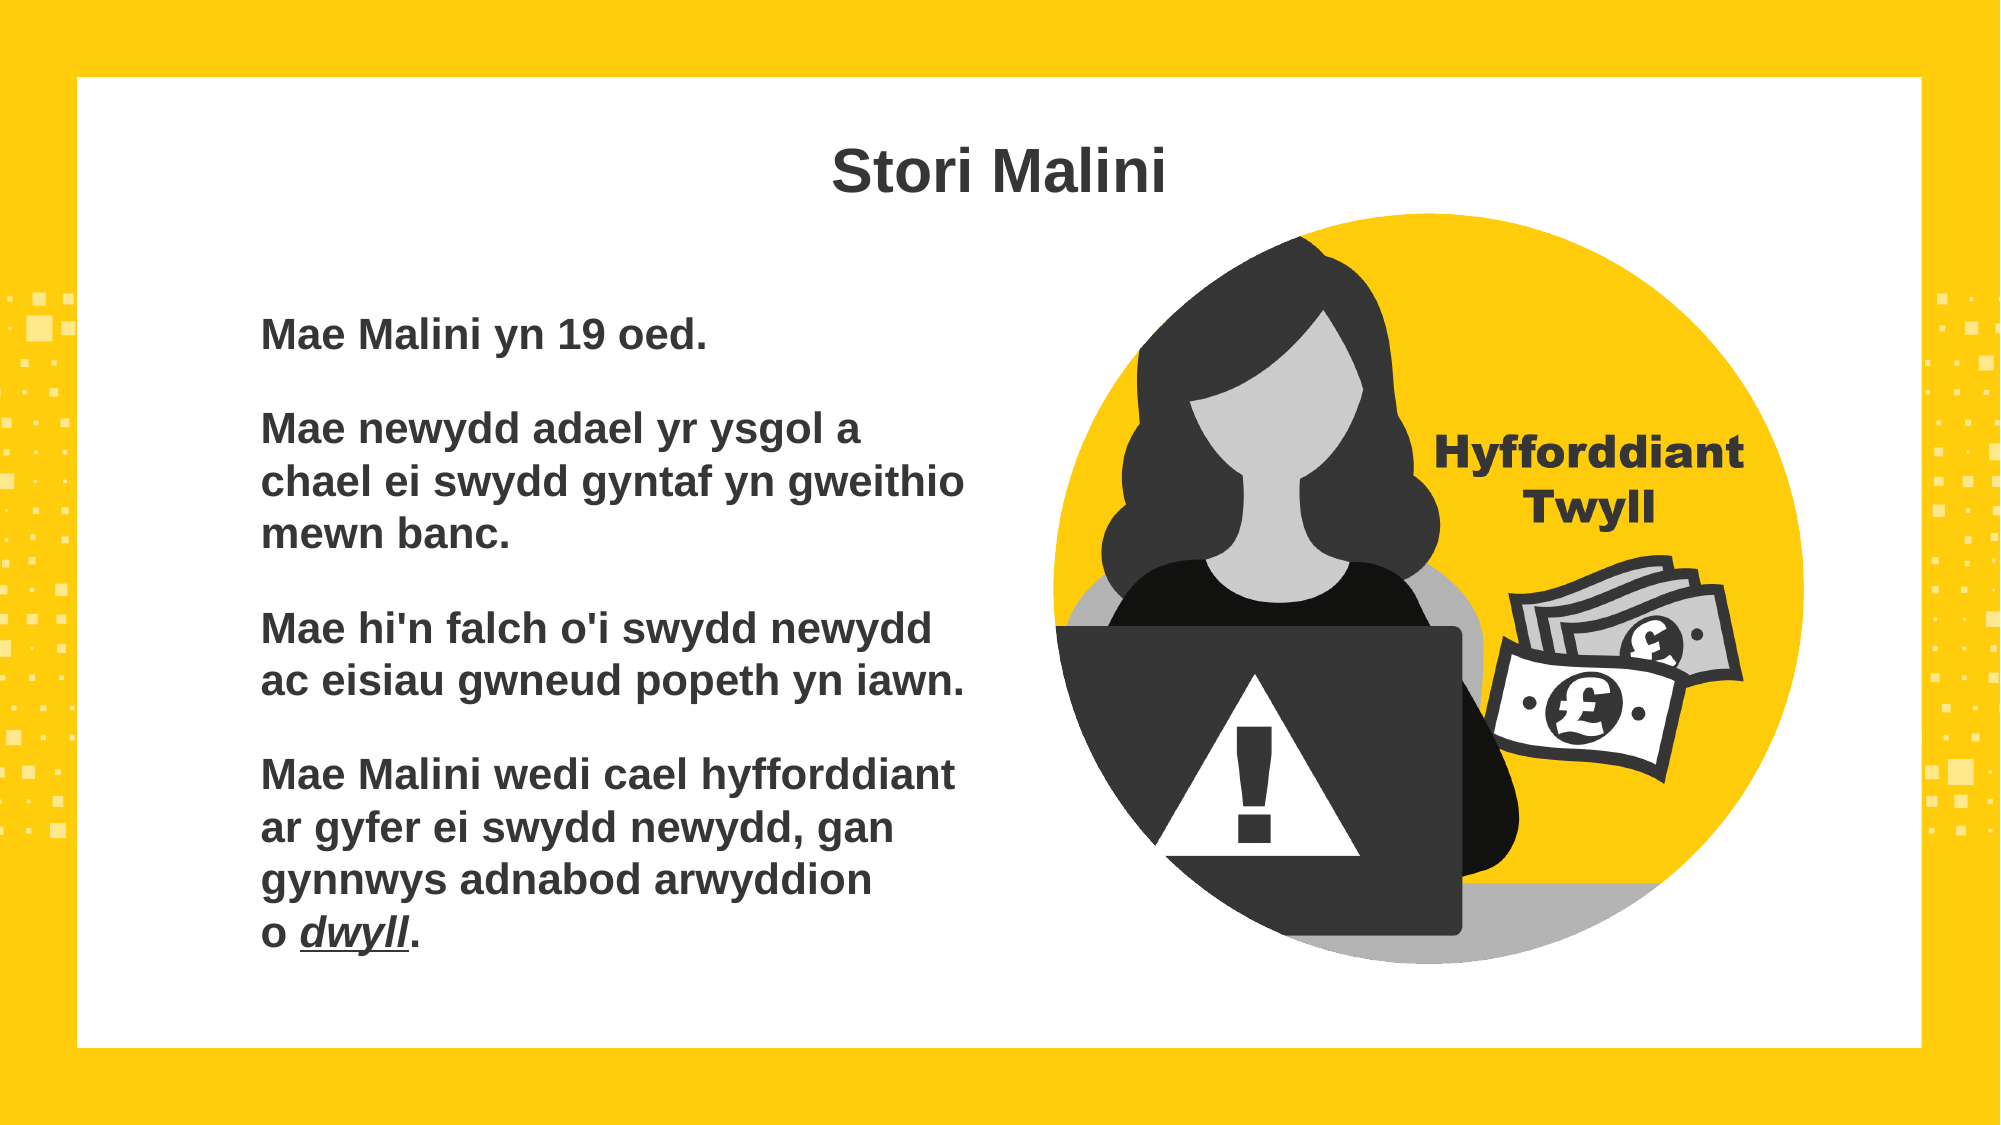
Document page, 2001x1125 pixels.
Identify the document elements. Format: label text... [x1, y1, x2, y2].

picture [1053, 213, 1804, 964]
text_box Mae Malini yn 19 oed. Mae newydd adael yr ysgol a chael ei swydd gyntaf yn gweithio mewn banc. Mae hi'n falch o'i swydd newydd ac eisiau gwneud popeth yn iawn. Mae Malini wedi cael hyfforddiant ar gyfer ei swydd newydd, gan gynnwys adnabod arwyddion o dwyll. [245, 326, 999, 964]
title Stori Malini [0, 123, 2000, 326]
